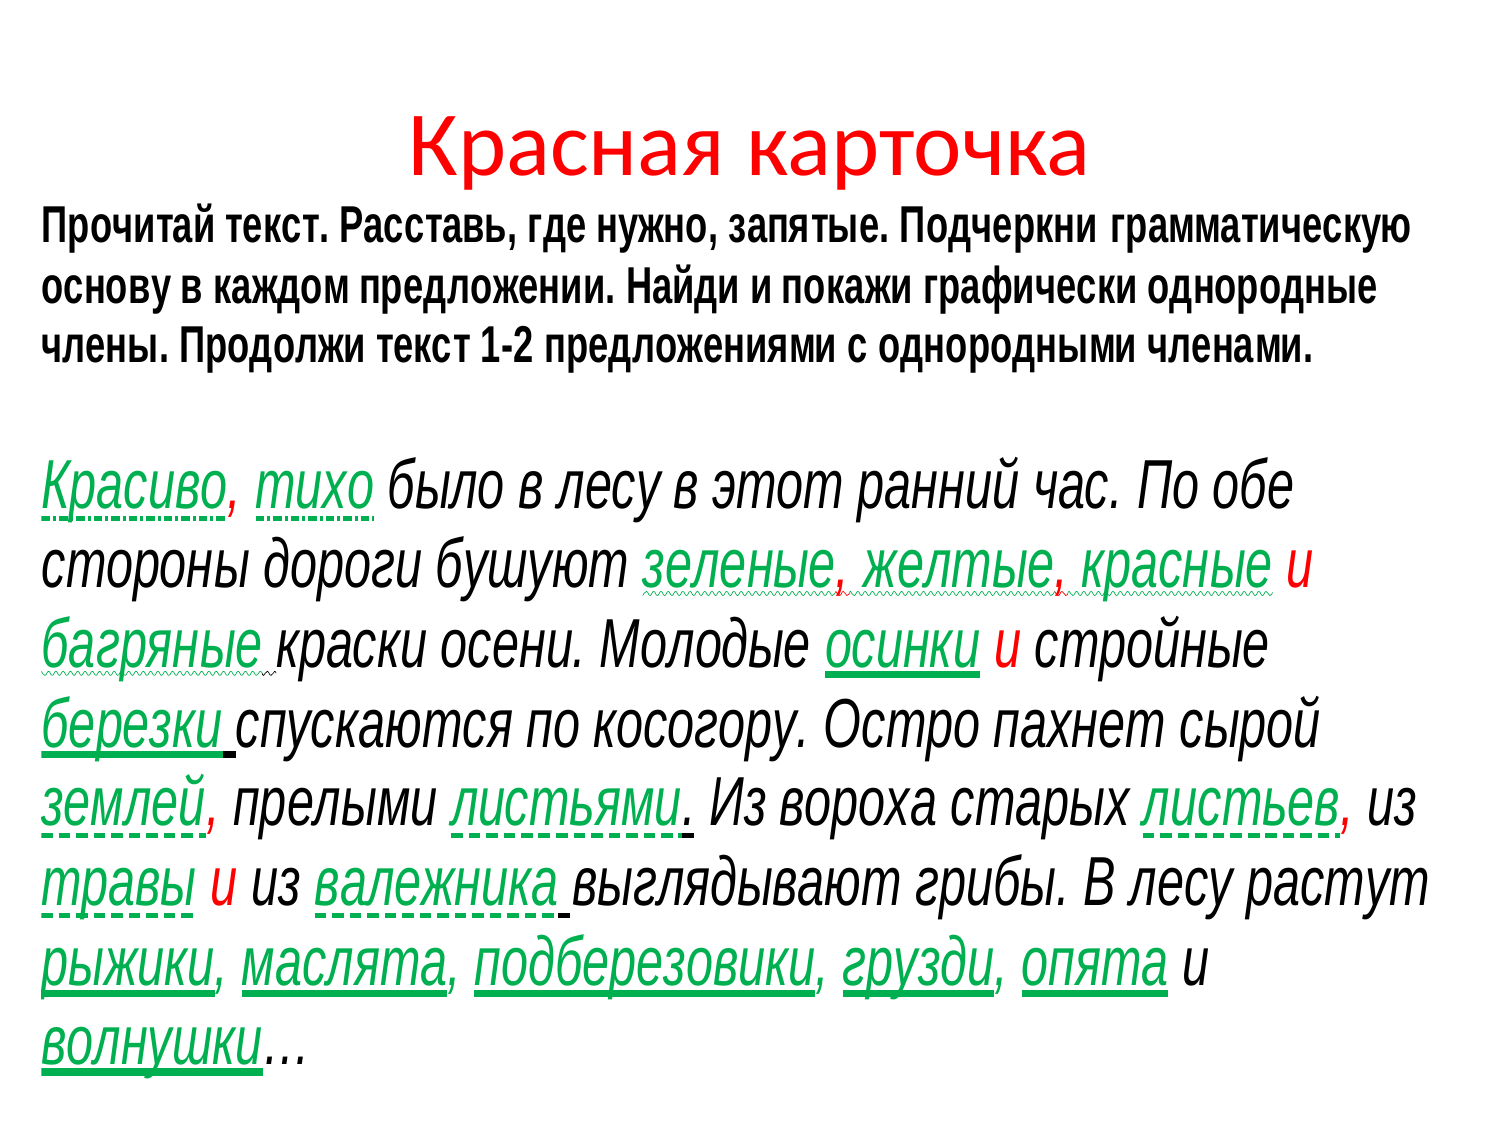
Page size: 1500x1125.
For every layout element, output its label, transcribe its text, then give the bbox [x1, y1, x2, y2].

title Красная карточка [75, 45, 1425, 194]
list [41, 195, 1459, 1083]
